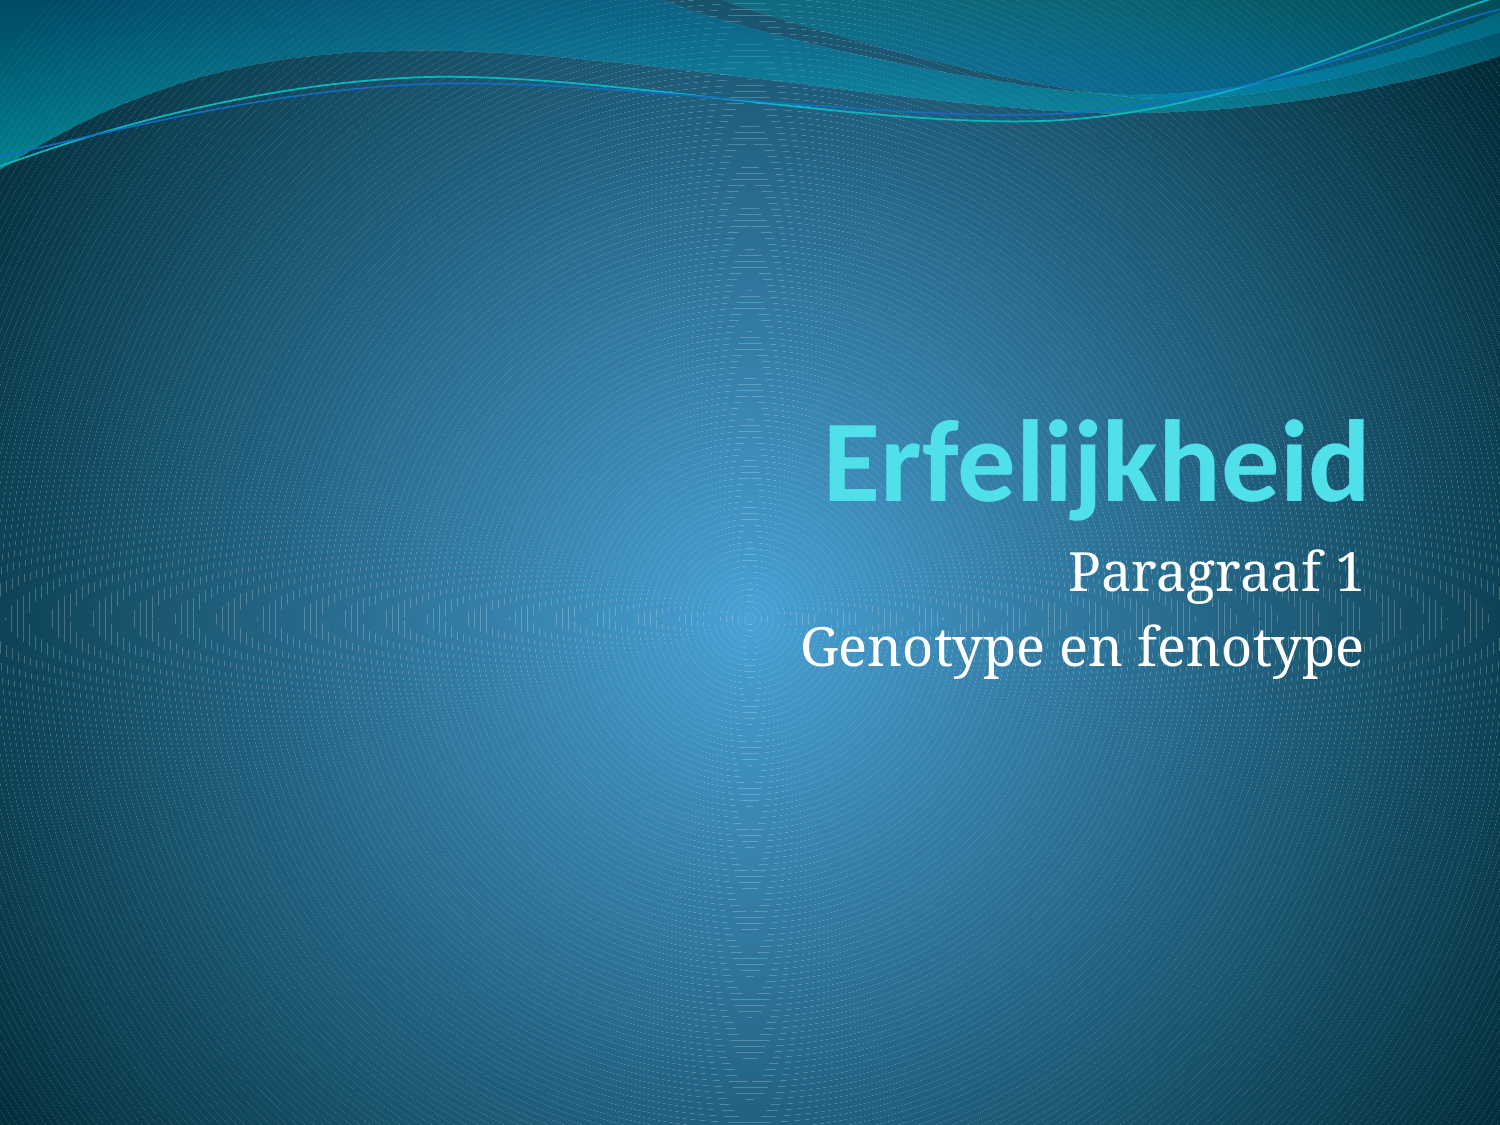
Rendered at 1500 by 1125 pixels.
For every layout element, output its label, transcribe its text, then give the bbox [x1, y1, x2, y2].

subtitle Paragraaf 1 Genotype en fenotype [87, 529, 1376, 818]
title Erfelijkheid [87, 224, 1376, 525]
